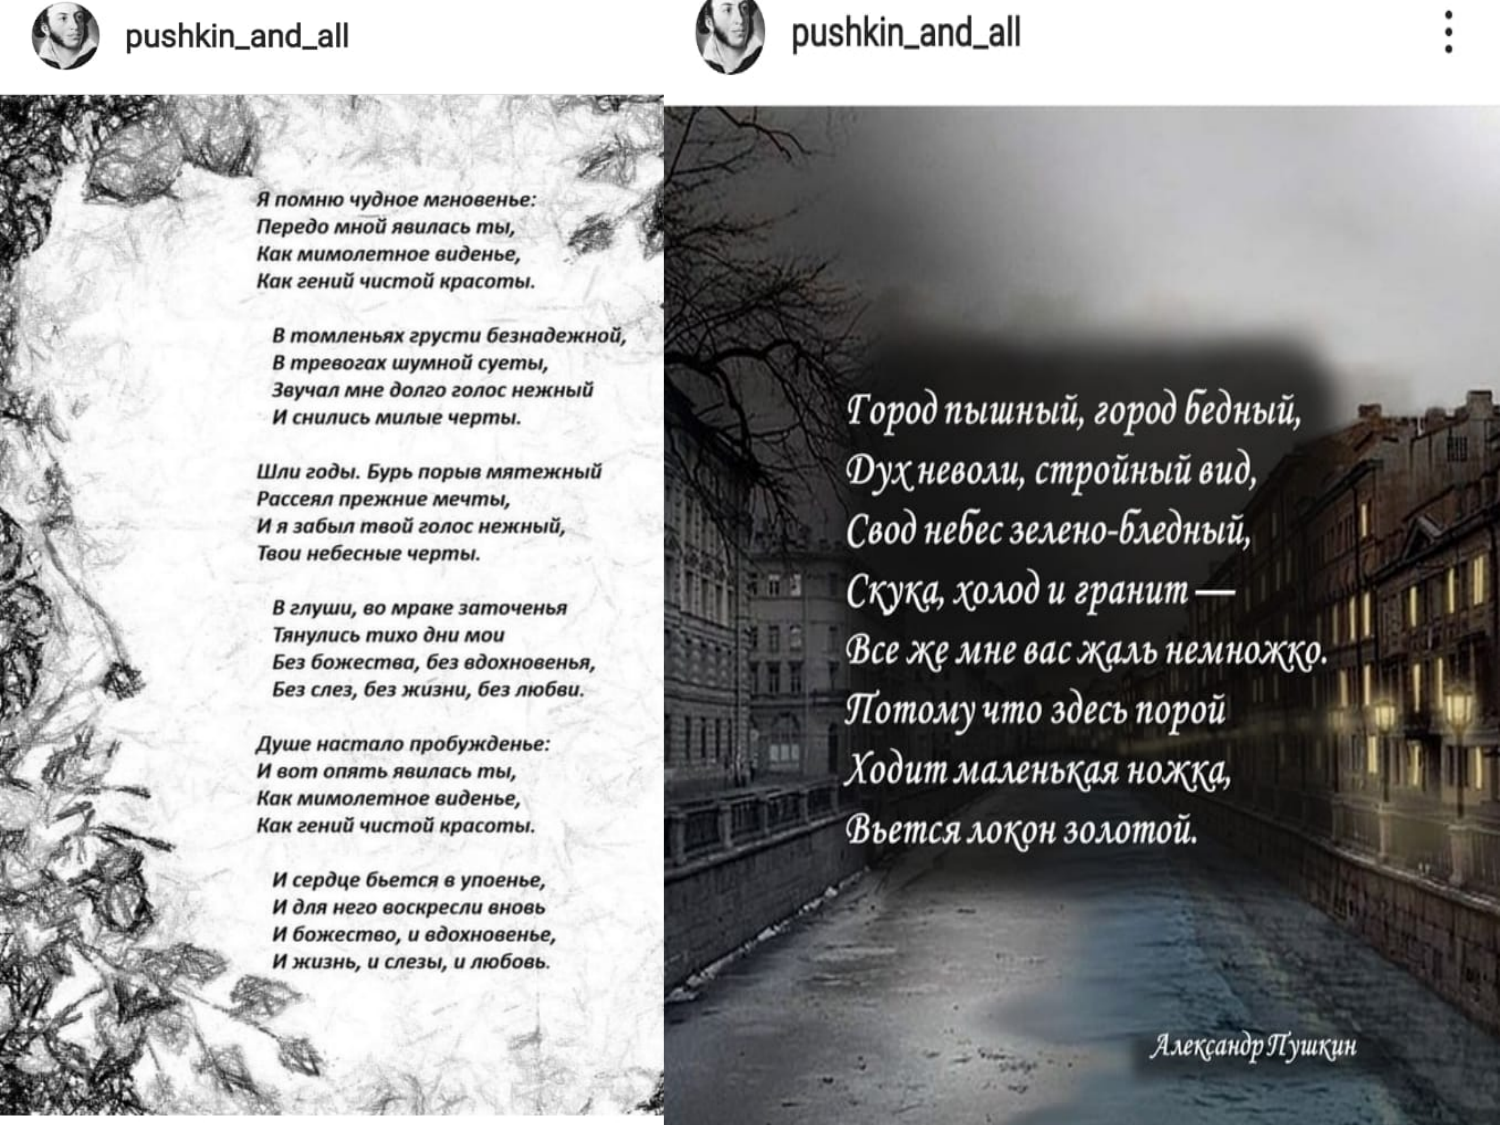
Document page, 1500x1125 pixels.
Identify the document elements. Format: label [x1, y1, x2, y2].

list [0, 0, 661, 1125]
picture [663, 0, 1500, 1125]
